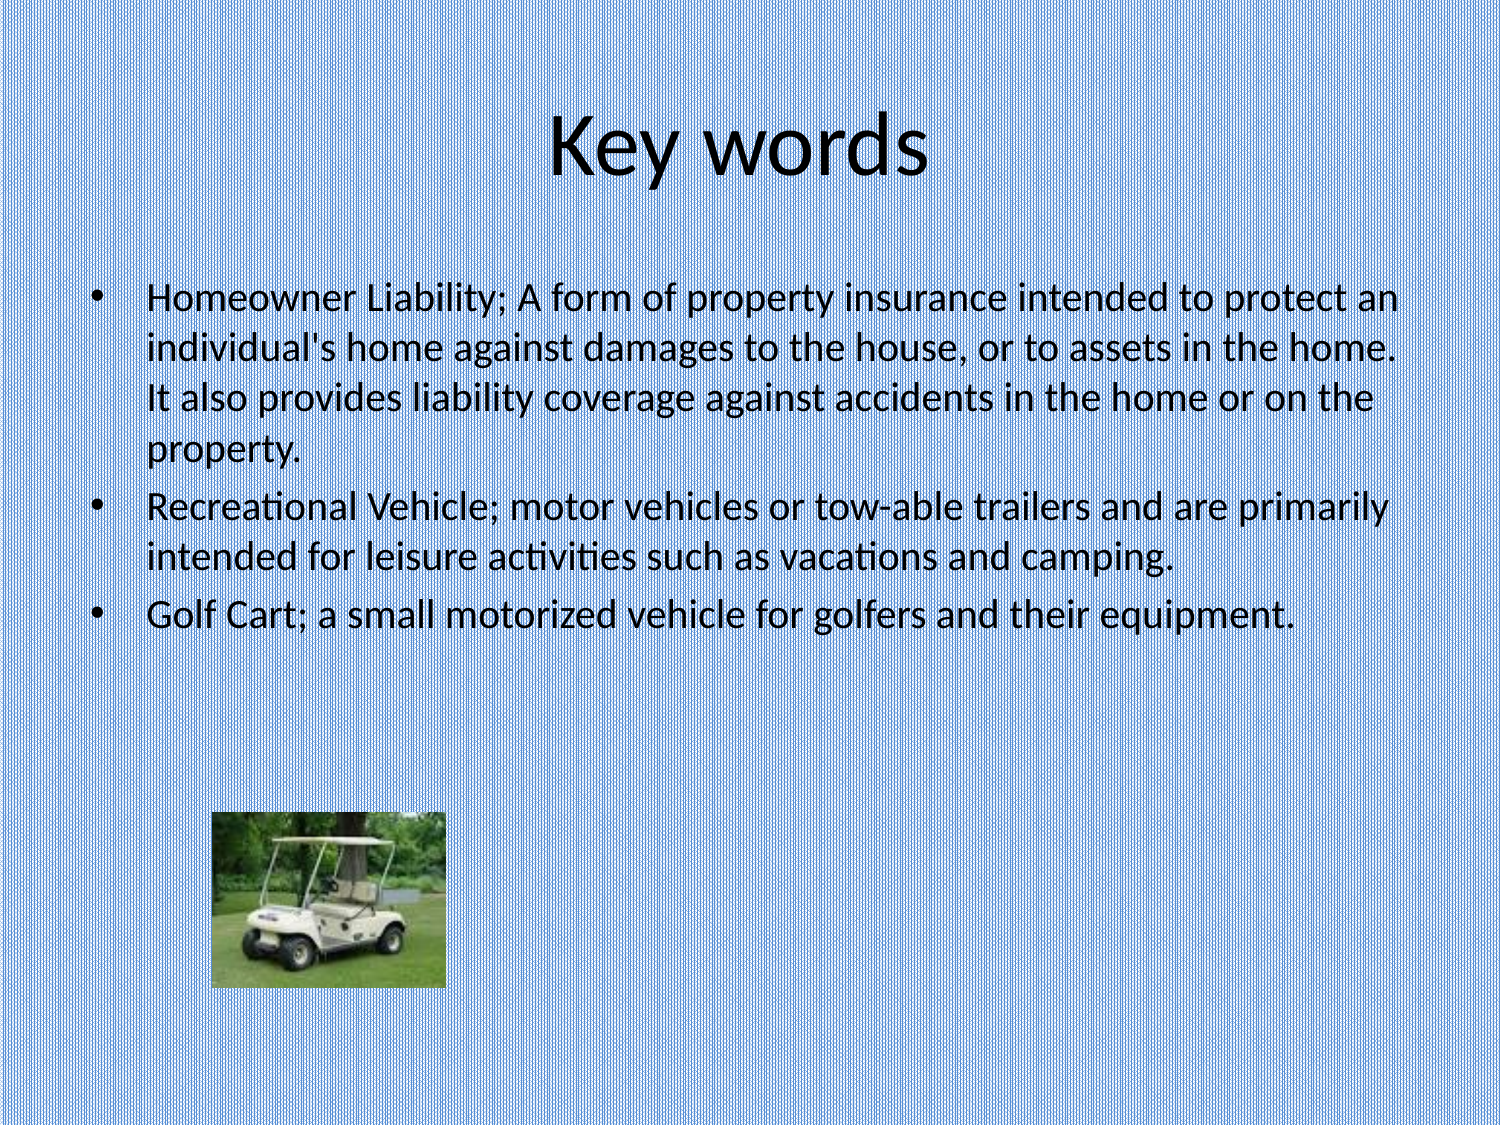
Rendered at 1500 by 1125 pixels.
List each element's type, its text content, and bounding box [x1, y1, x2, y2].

picture [212, 812, 447, 988]
title Key words [75, 45, 1425, 233]
list Homeowner Liability; A form of property insurance intended to protect an individual's home against damages to the house, or to assets in the home. It also provides liability coverage against accidents in the home or on the property. Recreational Vehicle; motor vehicles or tow-able trailers and are primarily intended for leisure activities such as vacations and camping. Golf Cart; a small motorized vehicle for golfers and their equipment. [75, 262, 1425, 1005]
